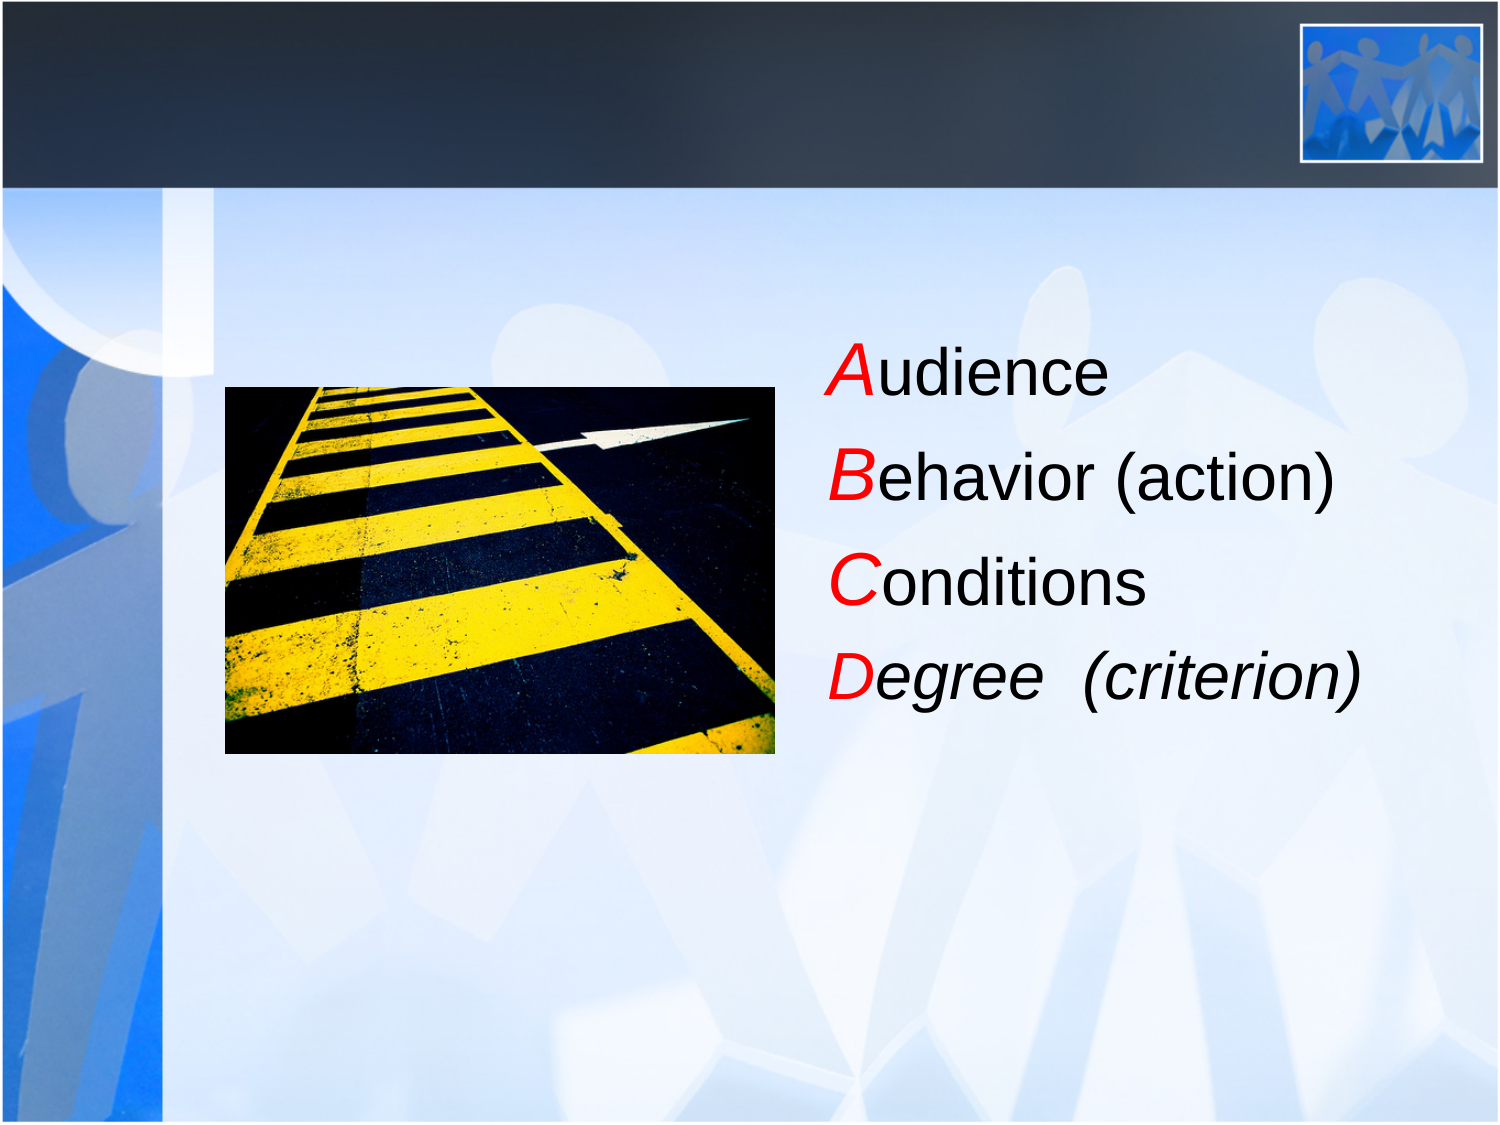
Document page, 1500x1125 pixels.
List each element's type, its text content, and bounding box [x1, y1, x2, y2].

picture [0, 0, 1500, 1125]
list Audience Behavior (action) Conditions Degree (criterion) [812, 312, 1438, 963]
